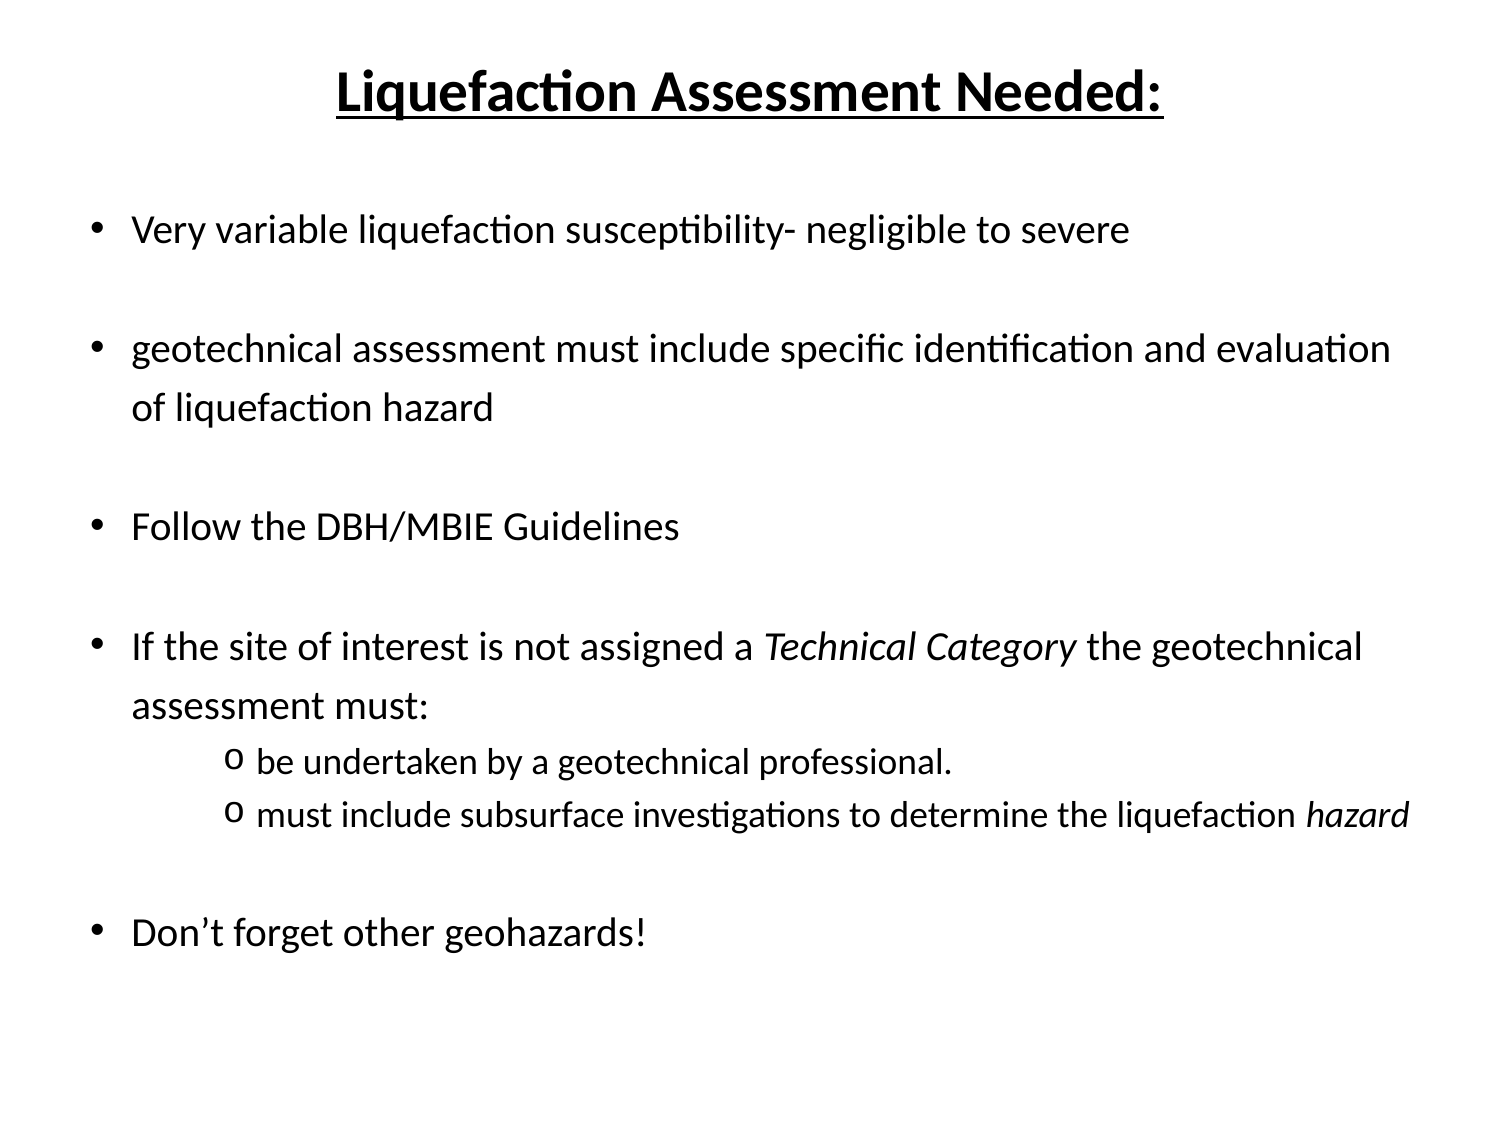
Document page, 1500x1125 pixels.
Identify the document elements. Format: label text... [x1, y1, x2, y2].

title Liquefaction Assessment Needed: [75, 45, 1425, 184]
list Very variable liquefaction susceptibility- negligible to severe geotechnical assessment must include specific identification and evaluation of liquefaction hazard Follow the DBH/MBIE Guidelines If the site of interest is not assigned a Technical Category the geotechnical assessment must: be undertaken by a geotechnical professional. must include subsurface investigations to determine the liquefaction hazard Don’t forget other geohazards! [75, 184, 1425, 1005]
